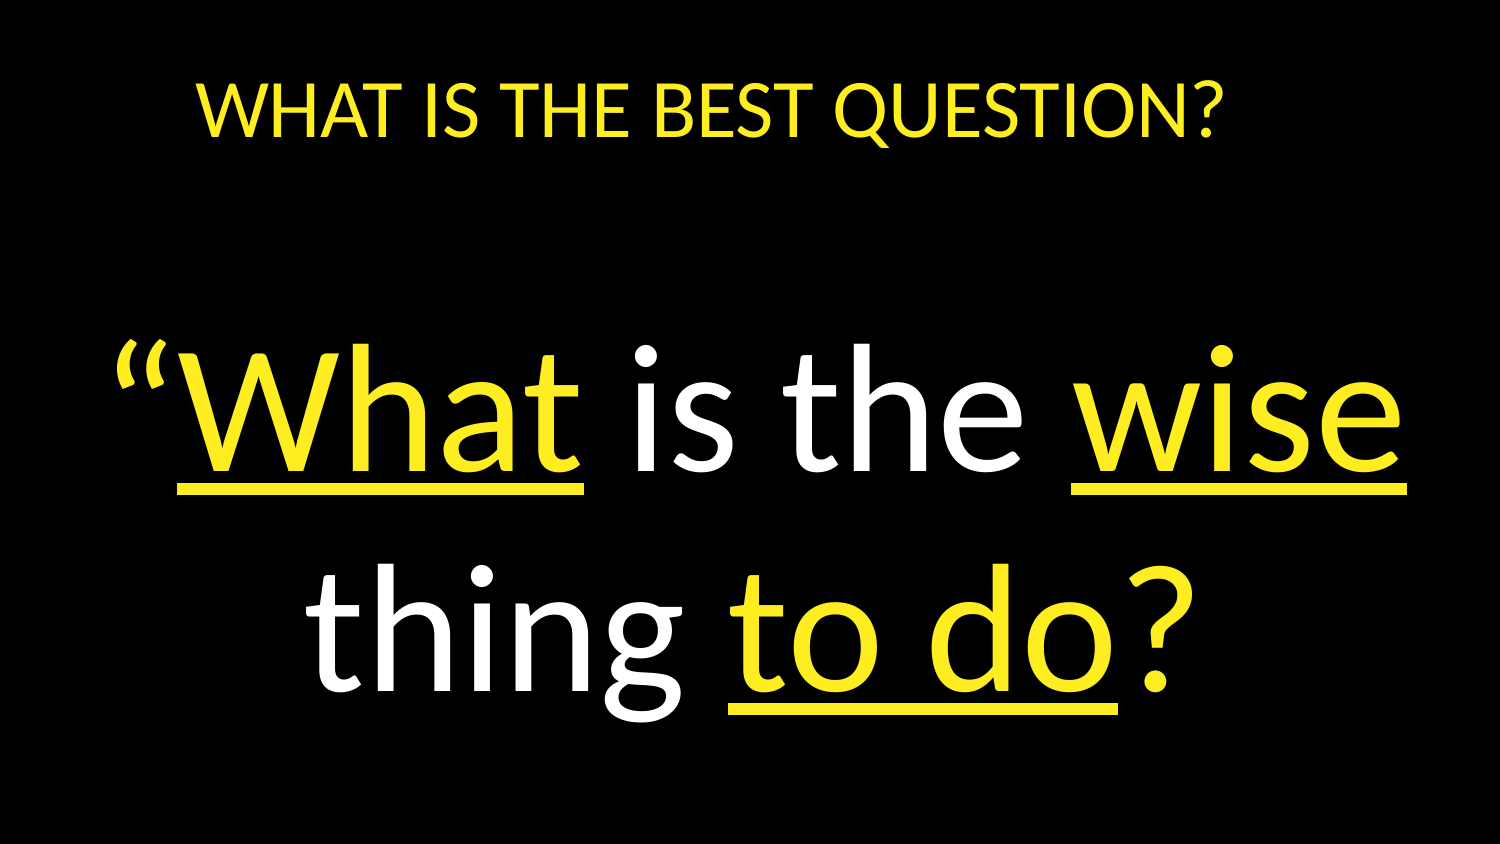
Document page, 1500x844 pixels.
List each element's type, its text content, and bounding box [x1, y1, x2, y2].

text_box “What is the wise thing to do? [44, 280, 1463, 736]
text_box WHAT IS THE BEST QUESTION? [180, 46, 1262, 162]
